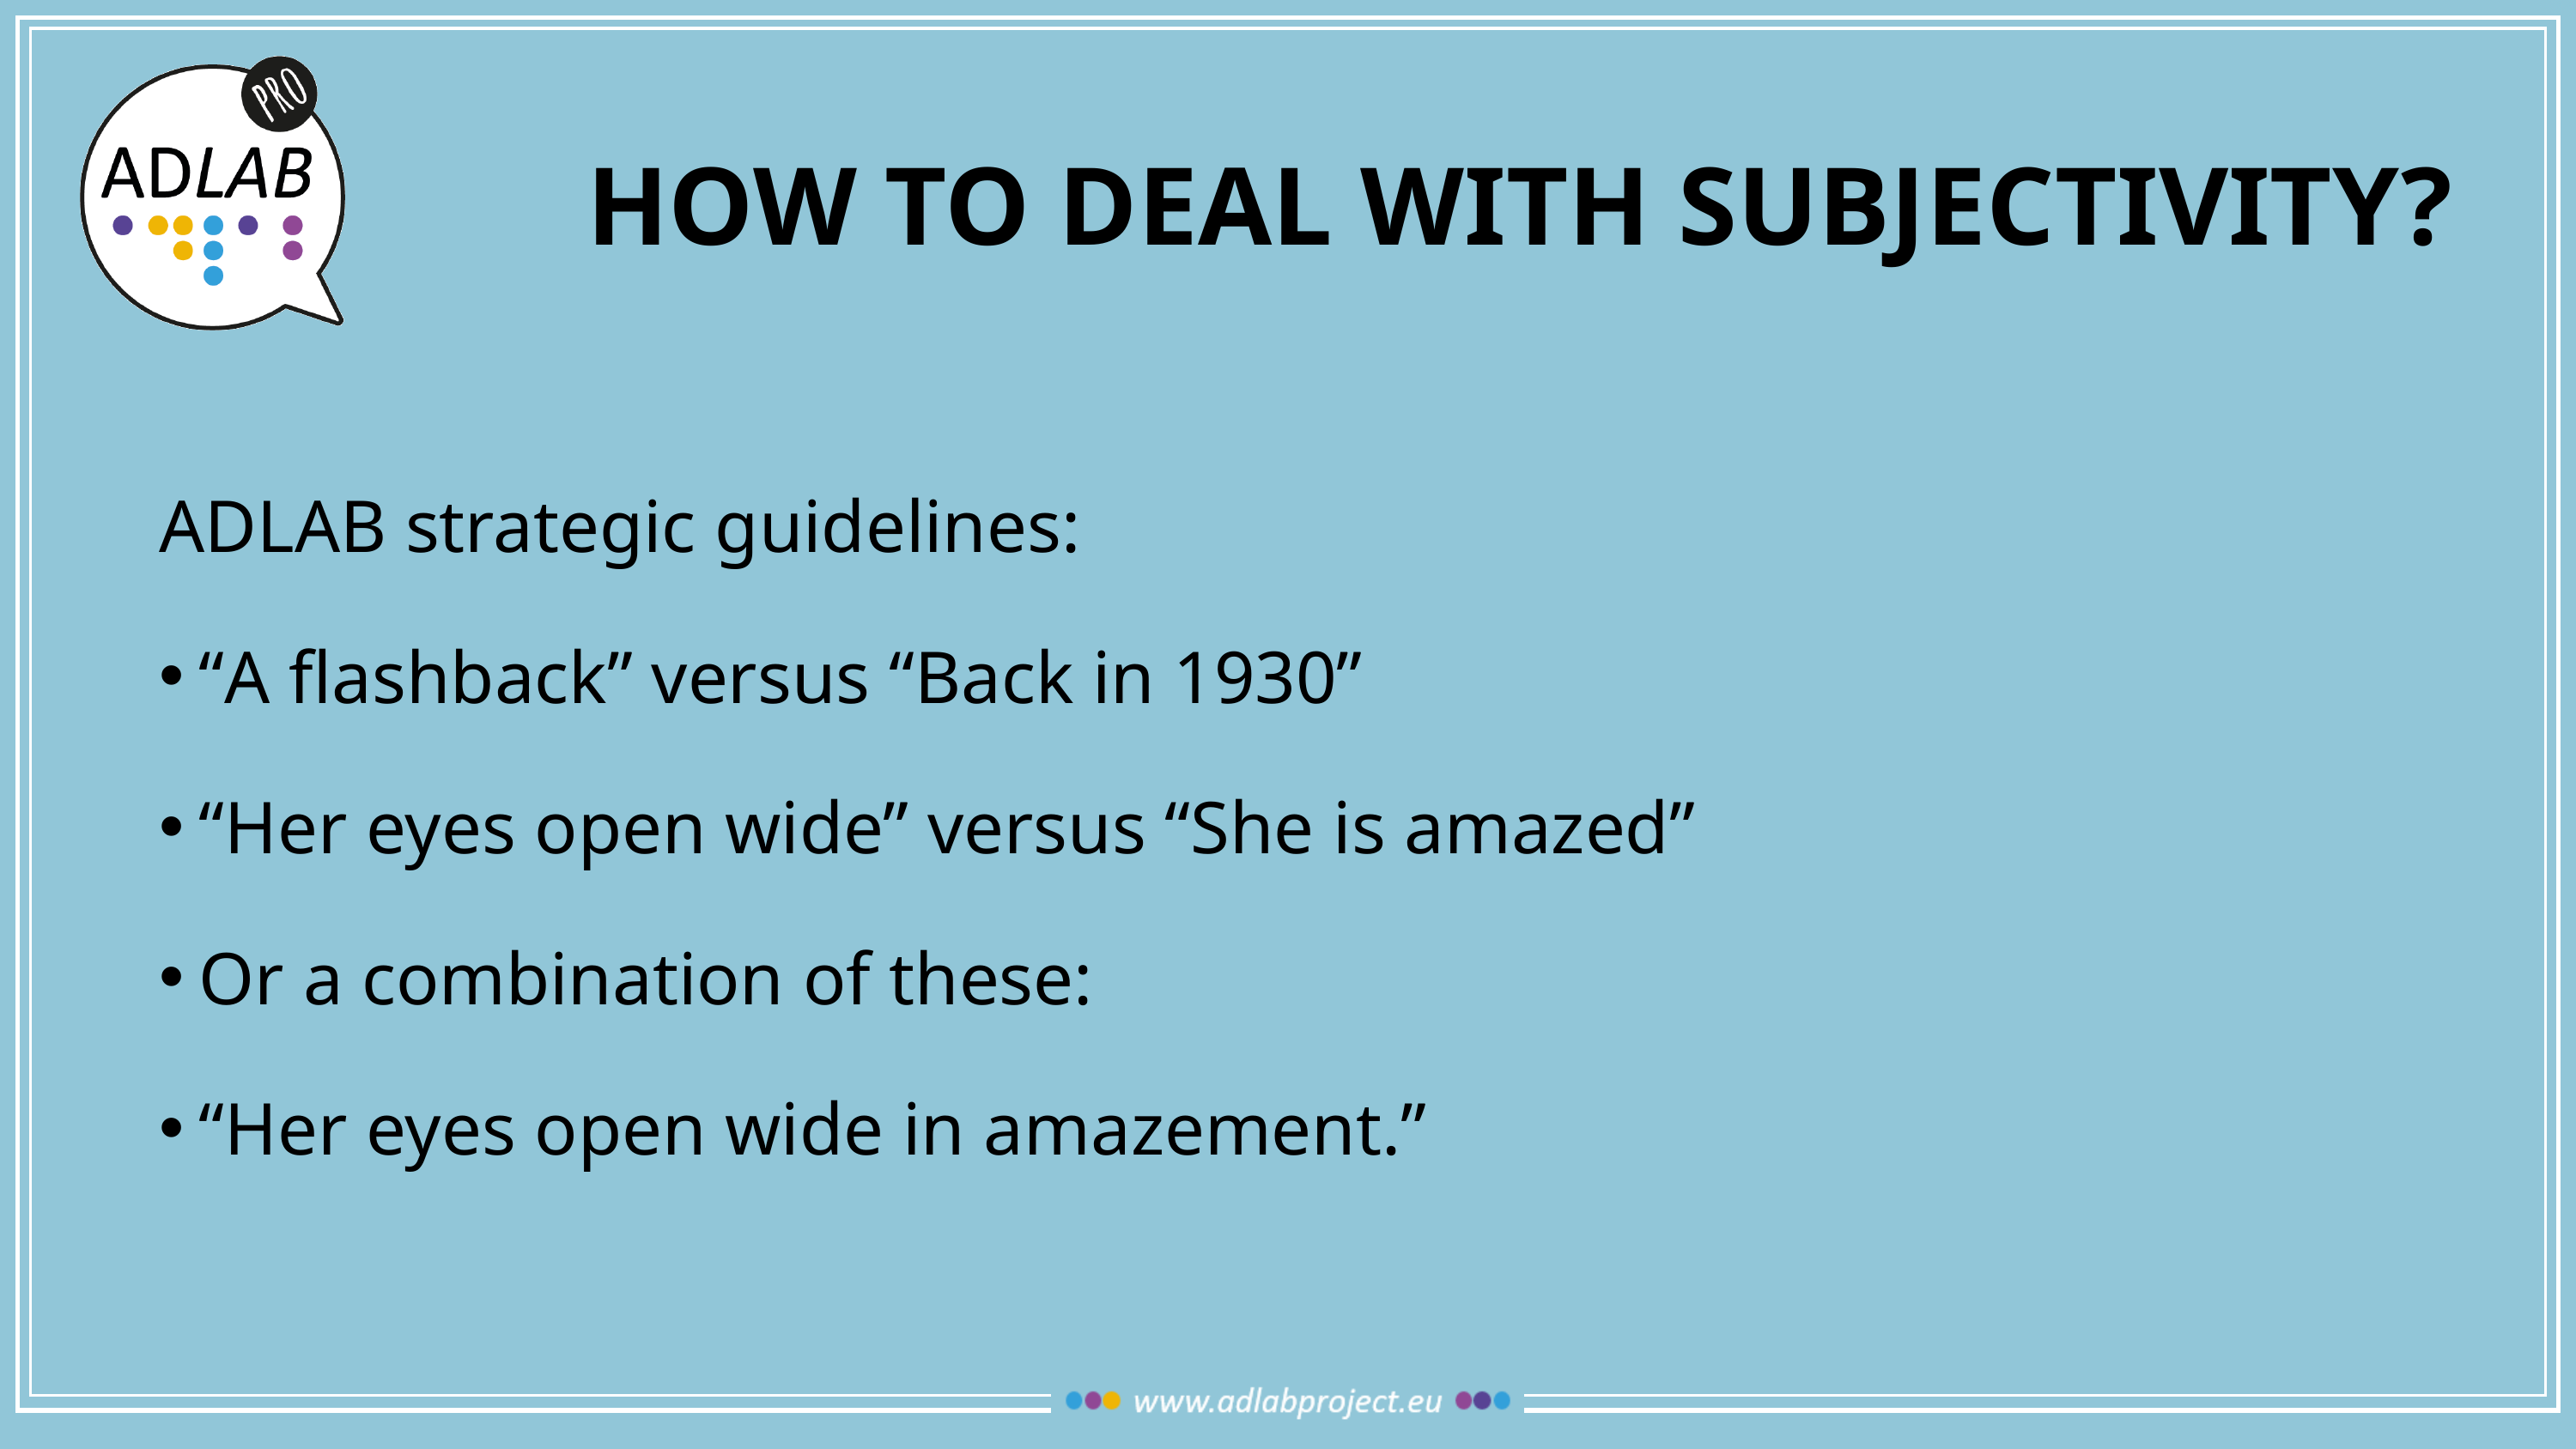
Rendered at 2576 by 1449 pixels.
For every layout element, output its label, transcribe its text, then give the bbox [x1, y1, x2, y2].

picture [72, 49, 353, 330]
title HOW TO DEAL WITH SUBJECTIVITY? [384, 70, 2467, 351]
list ADLAB strategic guidelines: “A flashback” versus “Back in 1930” “Her eyes open wide” versus “She is amazed” Or a combination of these: “Her eyes open wide in amazement.” [146, 431, 2464, 1181]
picture [1051, 1378, 1524, 1429]
